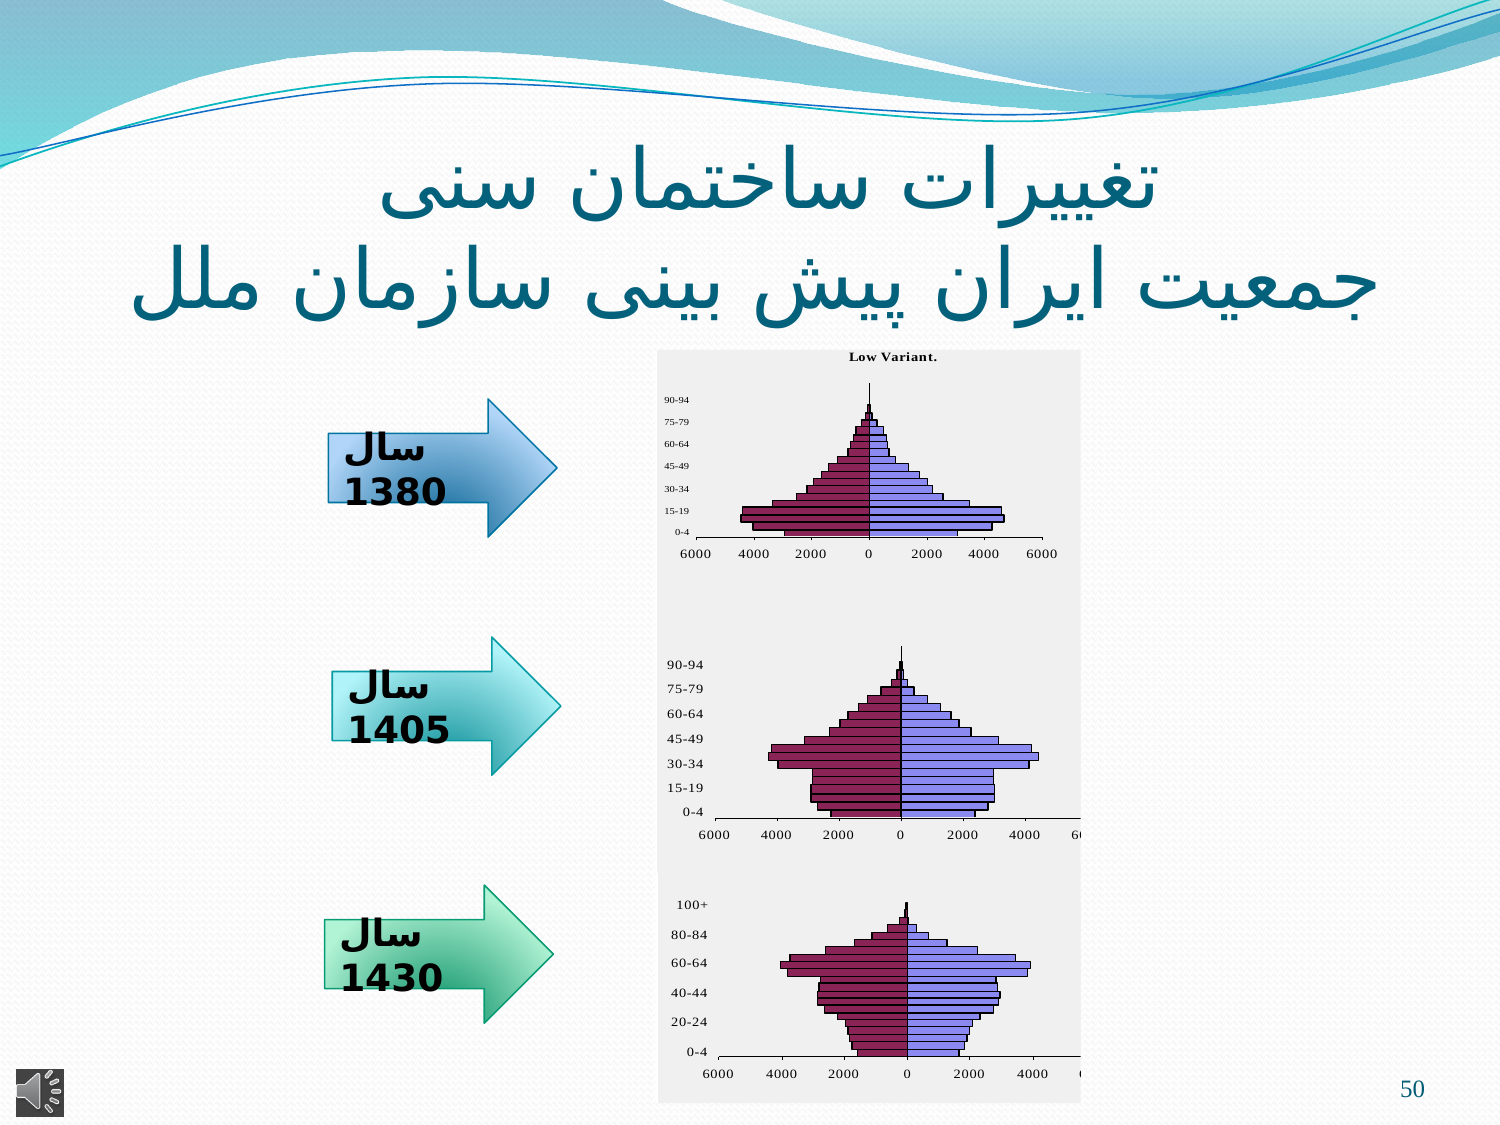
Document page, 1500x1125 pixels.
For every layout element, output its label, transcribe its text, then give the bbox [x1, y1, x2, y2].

text_box سال 1405 [331, 636, 562, 776]
picture [655, 349, 1081, 1103]
title تغییرات ساختمان سنی جمعیت ایران پیش بینی سازمان ملل [74, 136, 1438, 325]
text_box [14, 1067, 66, 1118]
slide_number 50 [1299, 1042, 1425, 1103]
text_box سال 1380 [327, 398, 558, 538]
text_box سال 1430 [323, 884, 554, 1024]
